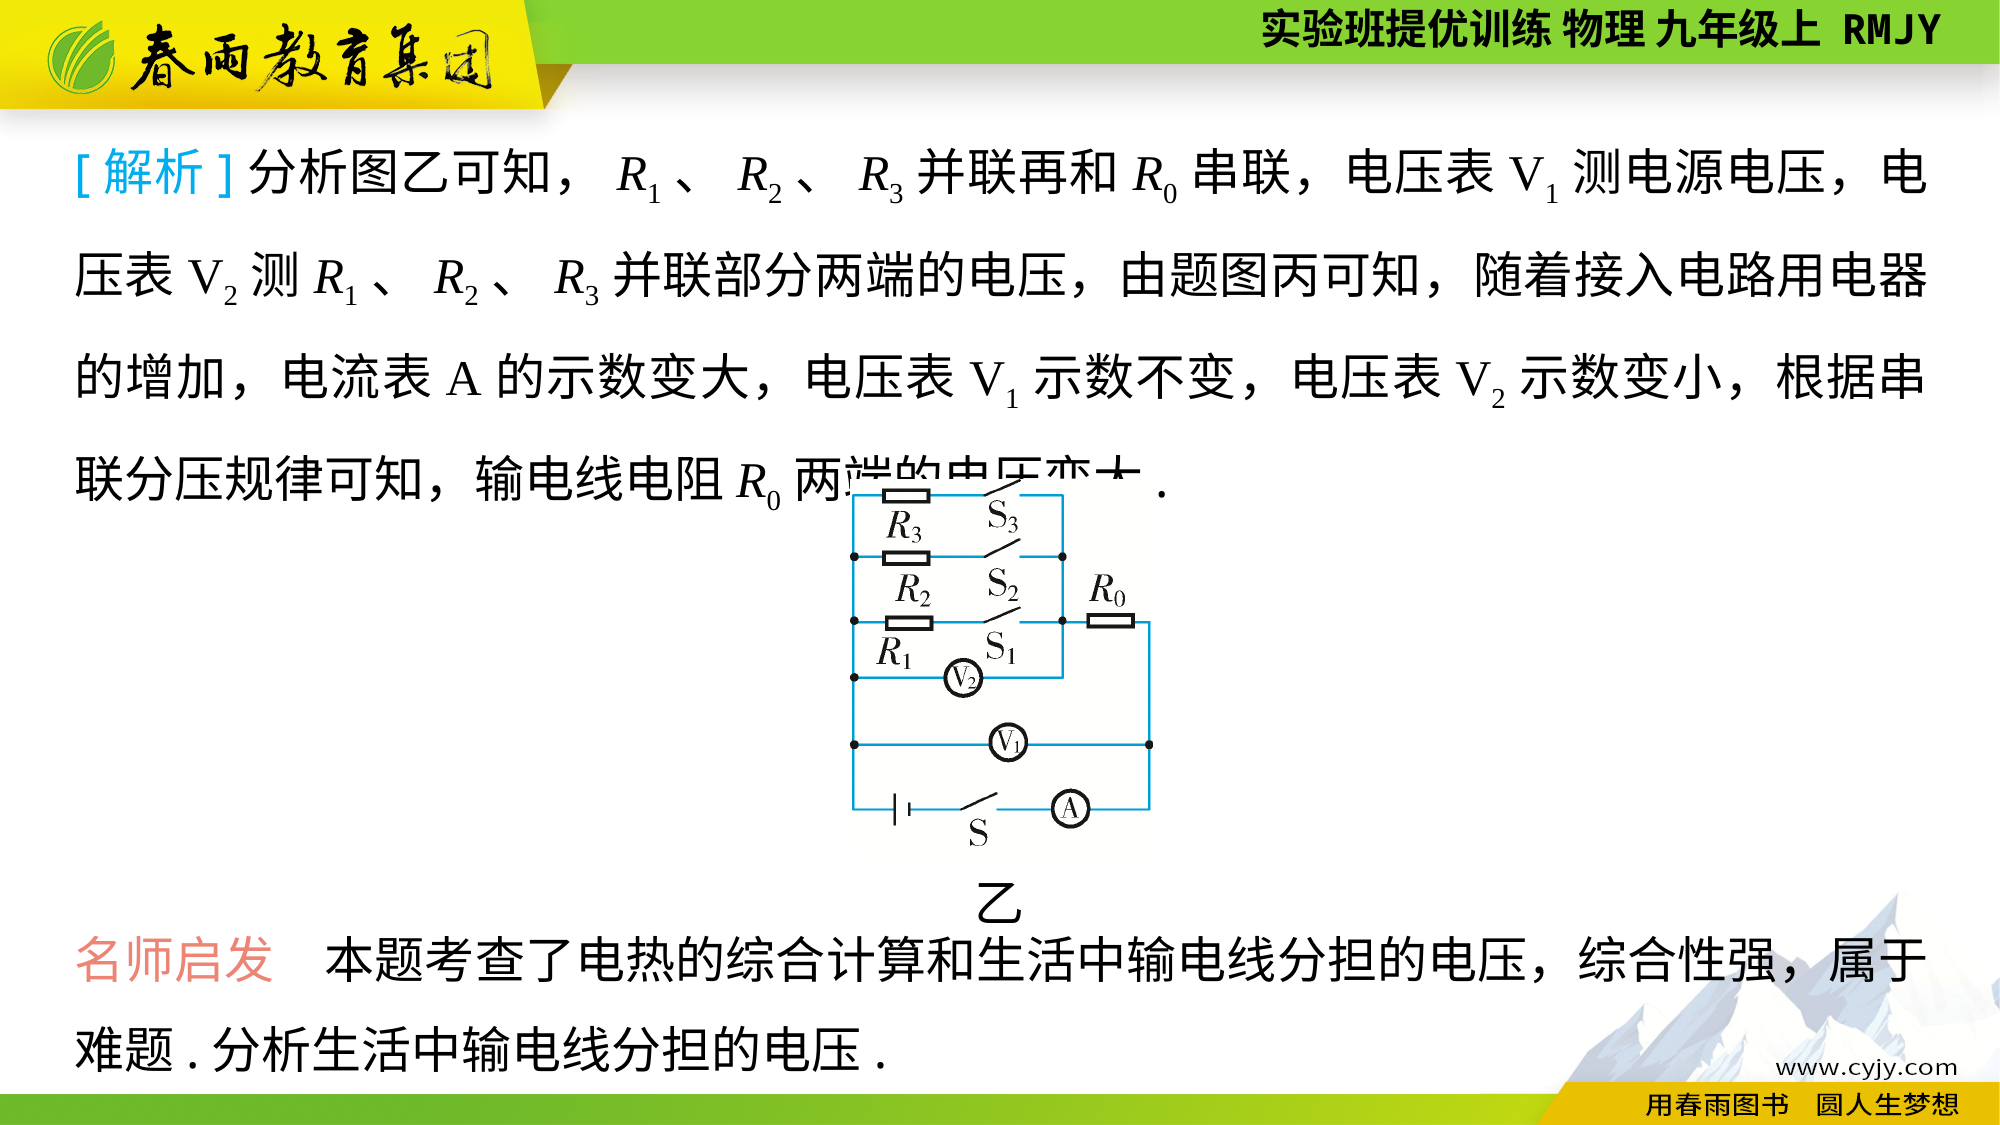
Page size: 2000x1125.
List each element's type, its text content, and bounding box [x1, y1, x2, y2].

picture [0, 0, 2000, 1125]
text_box 乙 [959, 864, 1040, 890]
list [解析]分析图乙可知，R1、R2、R3并联再和R0串联，电压表V1测电源电压，电压表V2测R1、R2、R3并联部分两端的电压，由题图丙可知，随着接入电路用电器的增加，电流表A的示数变大，电压表V1示数不变，电压表V2示数变小，根据串联分压规律可知，输电线电阻R0两端的电压变大. [59, 99, 1944, 467]
text_box 名师启发 本题考查了电热的综合计算和生活中输电线分担的电压，综合性强，属于难题.分析生活中输电线分担的电压. [59, 890, 1944, 1086]
